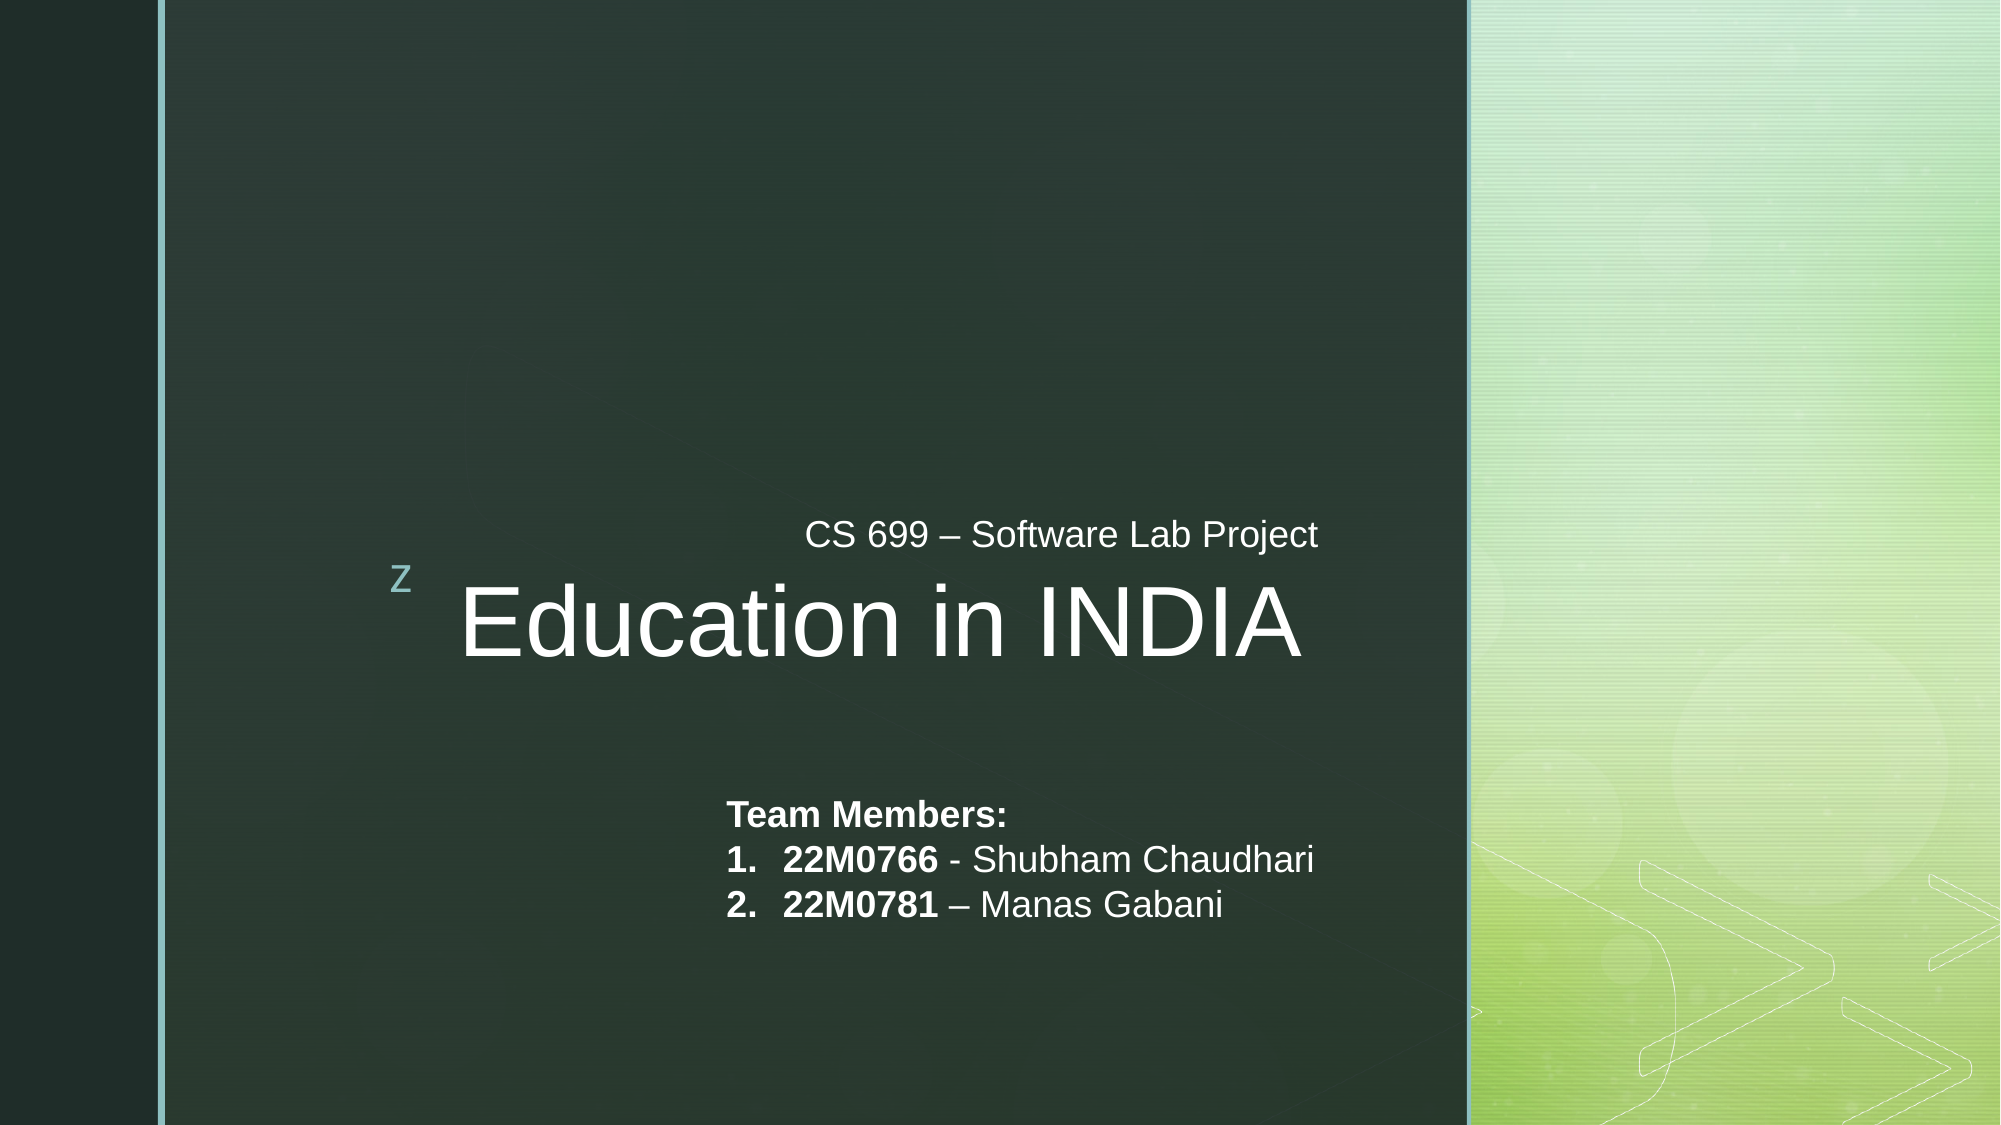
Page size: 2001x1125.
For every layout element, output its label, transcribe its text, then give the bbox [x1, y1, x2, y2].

text_box Team Members: 22M0766 - Shubham Chaudhari 22M0781 – Manas Gabani [711, 783, 1330, 933]
title Education in INDIA [428, 562, 1334, 935]
picture [1472, 0, 2001, 1125]
subtitle CS 699 – Software Lab Project [454, 372, 1334, 563]
